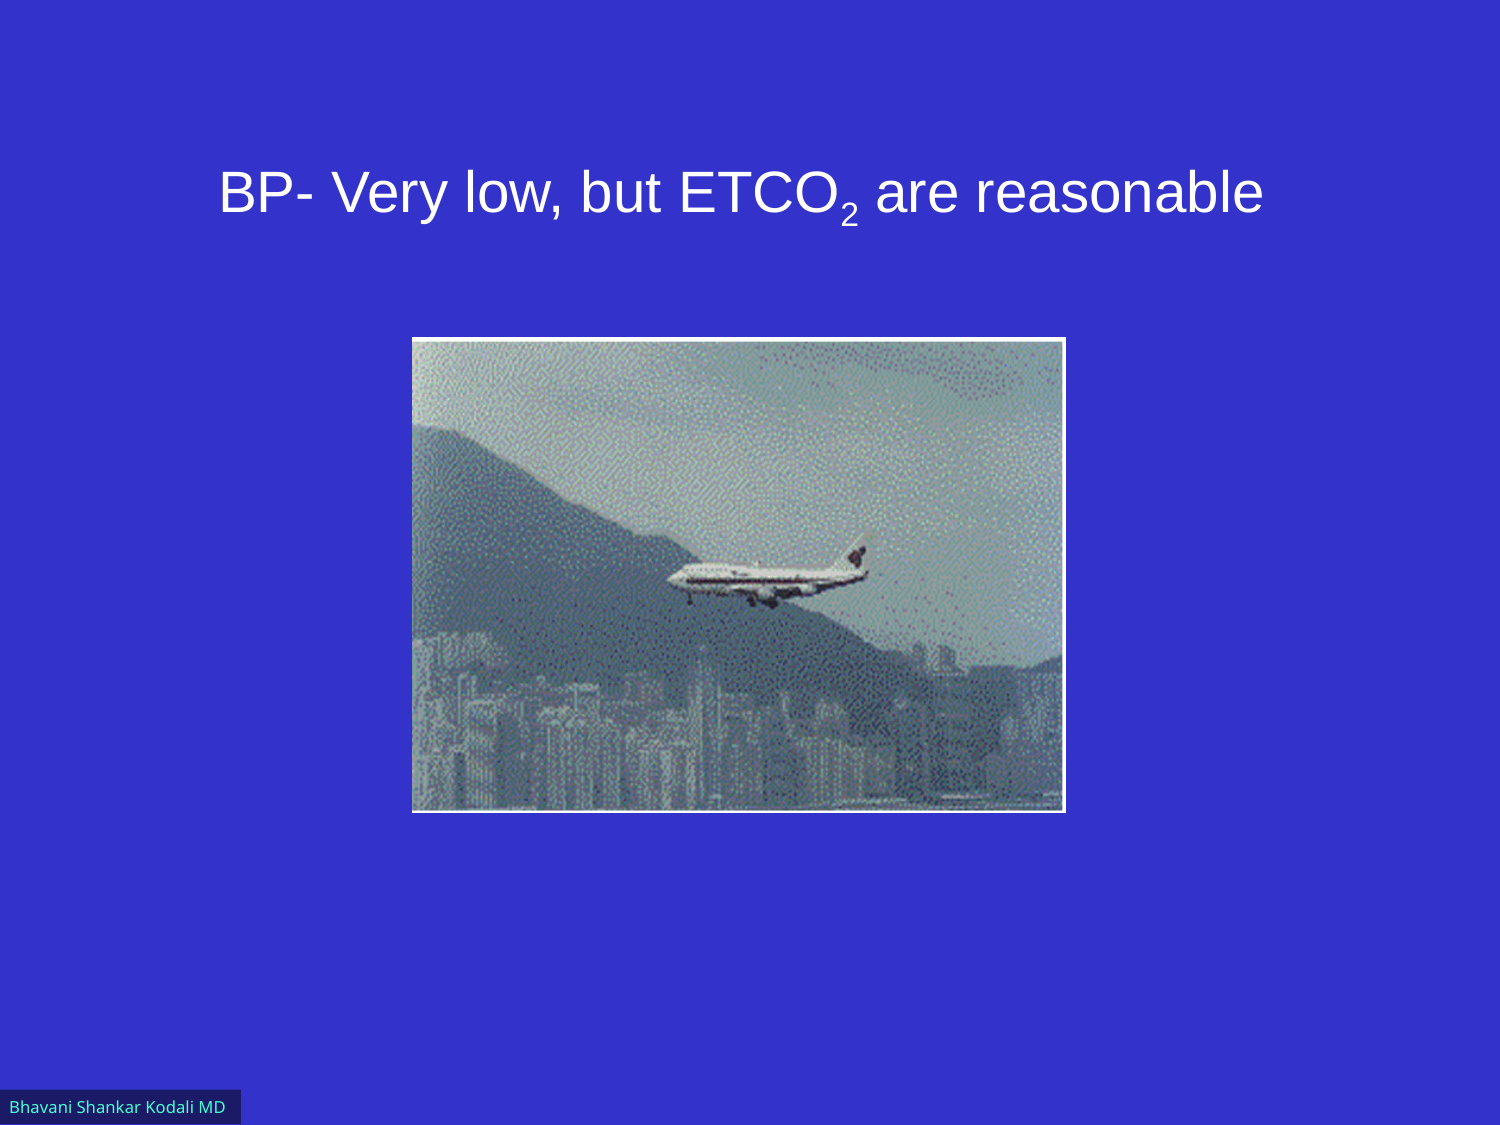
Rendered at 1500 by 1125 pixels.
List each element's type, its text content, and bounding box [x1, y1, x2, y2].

title BP- Very low, but ETCO2 are reasonable [112, 99, 1388, 288]
picture [412, 337, 1066, 813]
text_box Bhavani Shankar Kodali MD [0, 1089, 241, 1125]
